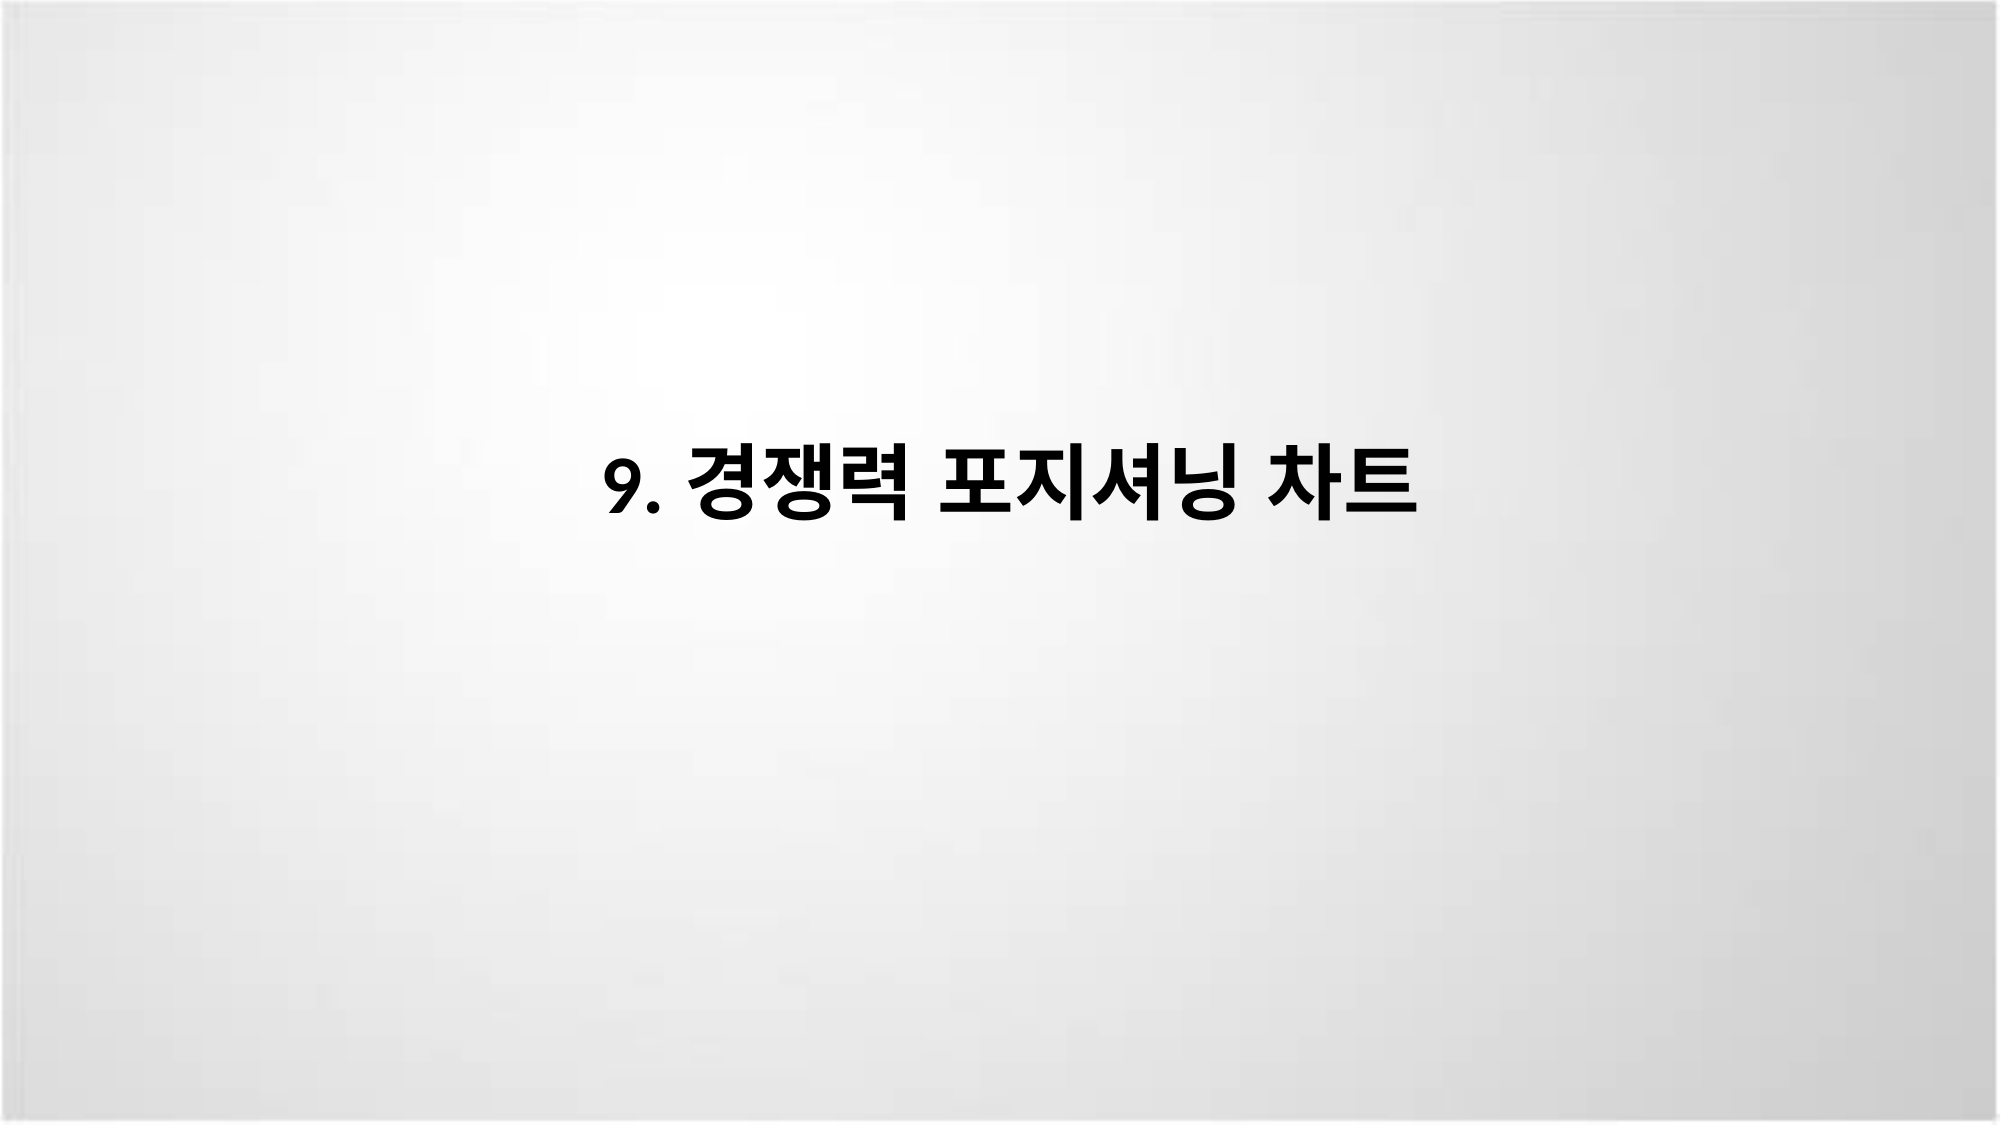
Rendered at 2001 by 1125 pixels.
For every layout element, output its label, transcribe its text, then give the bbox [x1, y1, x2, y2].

picture [0, 0, 2001, 1125]
title 9.경쟁력 포지셔닝 차트 [185, 184, 1859, 576]
